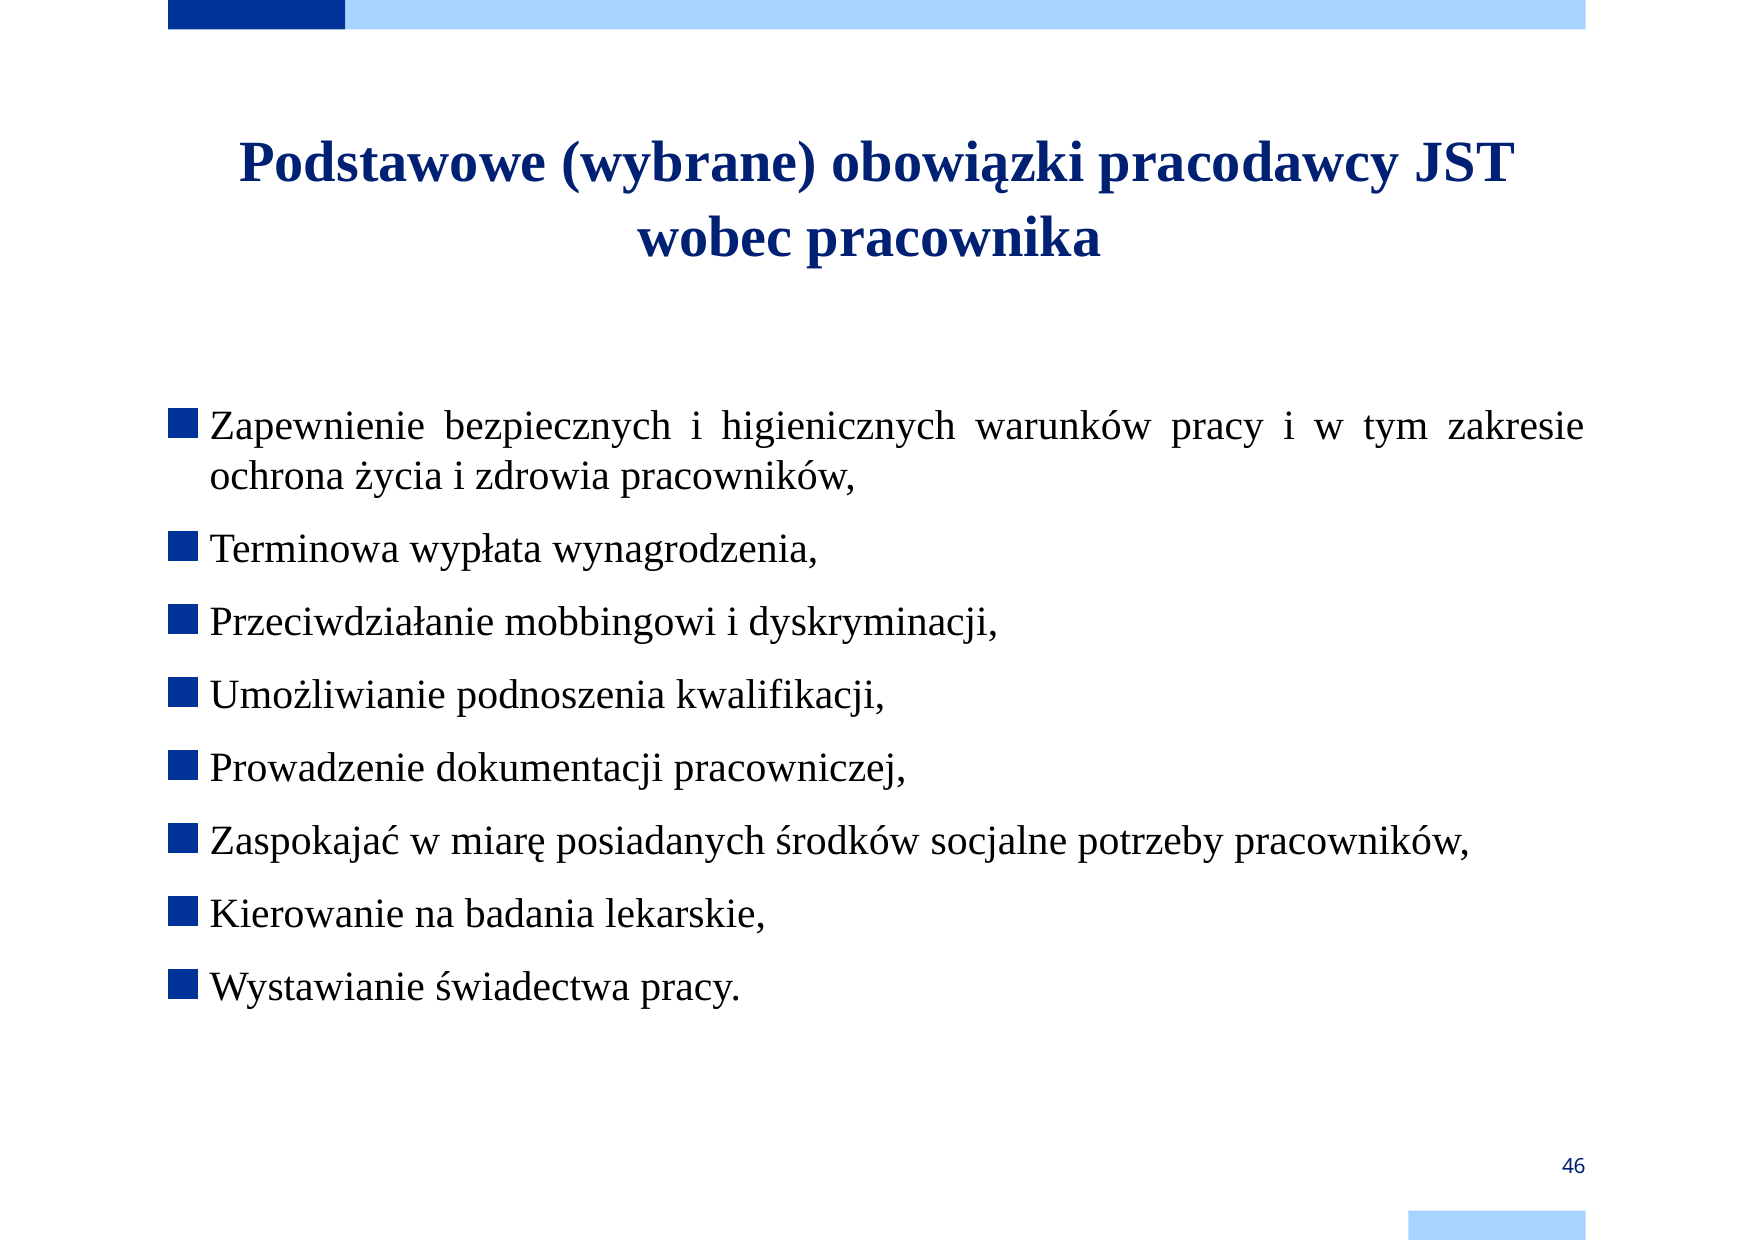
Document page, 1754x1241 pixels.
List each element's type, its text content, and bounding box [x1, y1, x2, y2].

picture [168, 677, 198, 707]
picture [168, 531, 198, 561]
picture [168, 896, 198, 926]
picture [168, 408, 198, 438]
title Podstawowe (wybrane) obowiązki pracodawcy JST wobec pracownika [168, 118, 1586, 296]
picture [168, 750, 198, 780]
slide_number 46 [1408, 1151, 1586, 1182]
picture [168, 604, 198, 634]
picture [168, 823, 198, 853]
picture [168, 969, 198, 999]
list Zapewnienie bezpiecznych i higienicznych warunków pracy i w tym zakresie ochrona życia i zdrowia pracowników, Terminowa wypłata wynagrodzenia, Przeciwdziałanie mobbingowi i dyskryminacji, Umożliwianie podnoszenia kwalifikacji, Prowadzenie dokumentacji pracowniczej, Zaspokajać w miarę posiadanych środków socjalne potrzeby pracowników, Kierowanie na badania lekarskie, Wystawianie świadectwa pracy. [168, 324, 1586, 1093]
